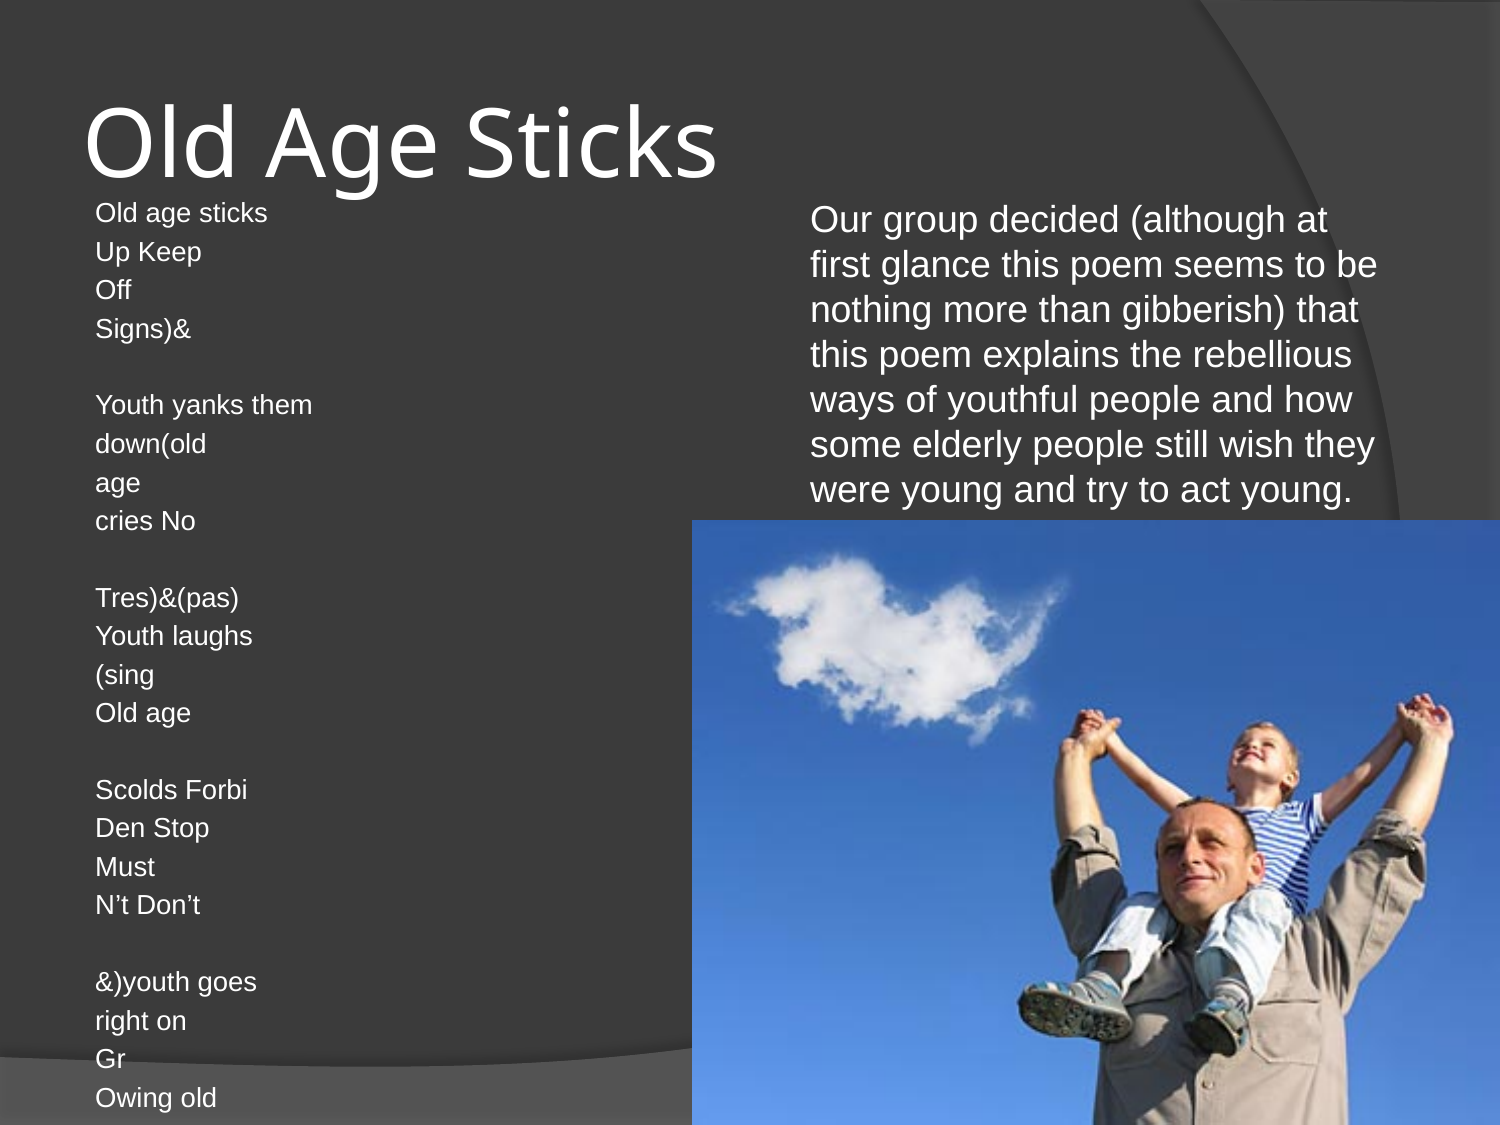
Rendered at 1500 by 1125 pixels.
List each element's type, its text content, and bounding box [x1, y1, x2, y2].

picture [691, 520, 1500, 1125]
text_box Our group decided (although at first glance this poem seems to be nothing more than gibberish) that this poem explains the rebellious ways of youthful people and how some elderly people still wish they were young and try to act young. [795, 187, 1405, 511]
title Old Age Sticks [75, 45, 1300, 188]
list Old age sticks Up Keep Off Signs)& Youth yanks them down(old age cries No Tres)&(pas) Youth laughs (sing Old age Scolds Forbi Den Stop Must N’t Don’t &)youth goes right on Gr Owing old [75, 188, 795, 1125]
